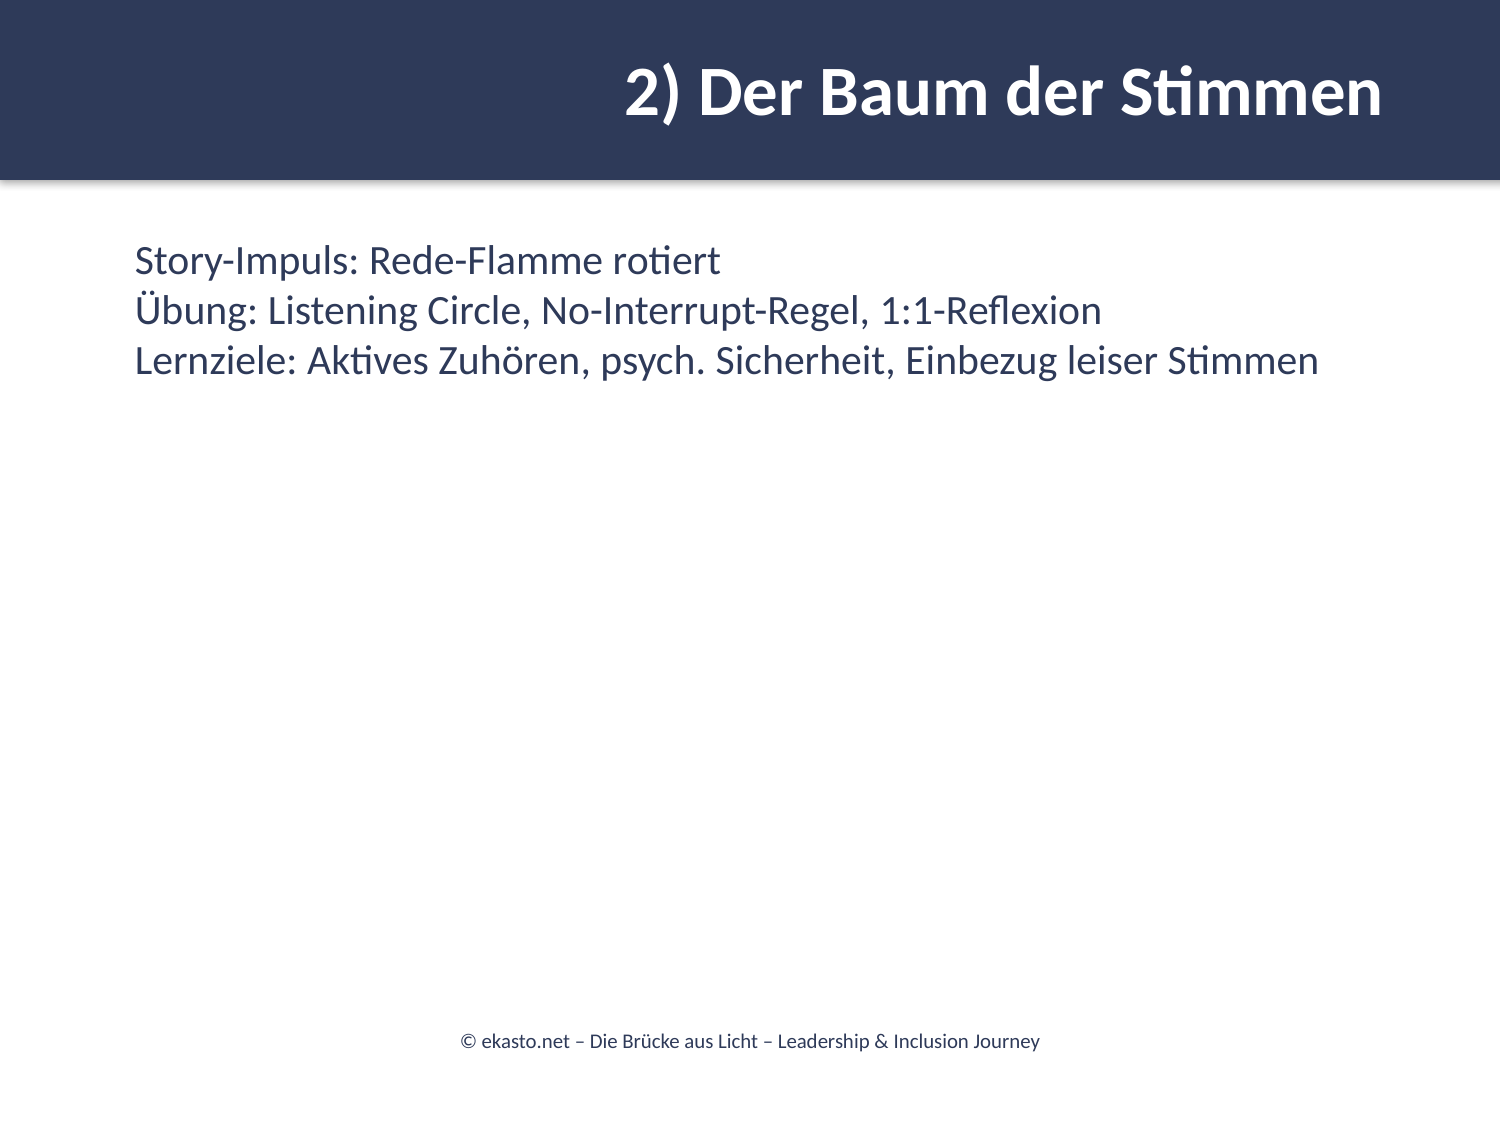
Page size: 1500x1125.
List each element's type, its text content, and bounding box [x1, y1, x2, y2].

text_box Story-Impuls: Rede-Flamme rotiert Übung: Listening Circle, No-Interrupt-Regel, 1:1-Reflexion Lernziele: Aktives Zuhören, psych. Sicherheit, Einbezug leiser Stimmen [119, 224, 1500, 390]
text_box © ekasto.net – Die Brücke aus Licht – Leadership & Inclusion Journey [444, 1020, 1056, 1060]
text_box 2) Der Baum der Stimmen [610, 37, 1400, 138]
text_box [0, 0, 1500, 181]
